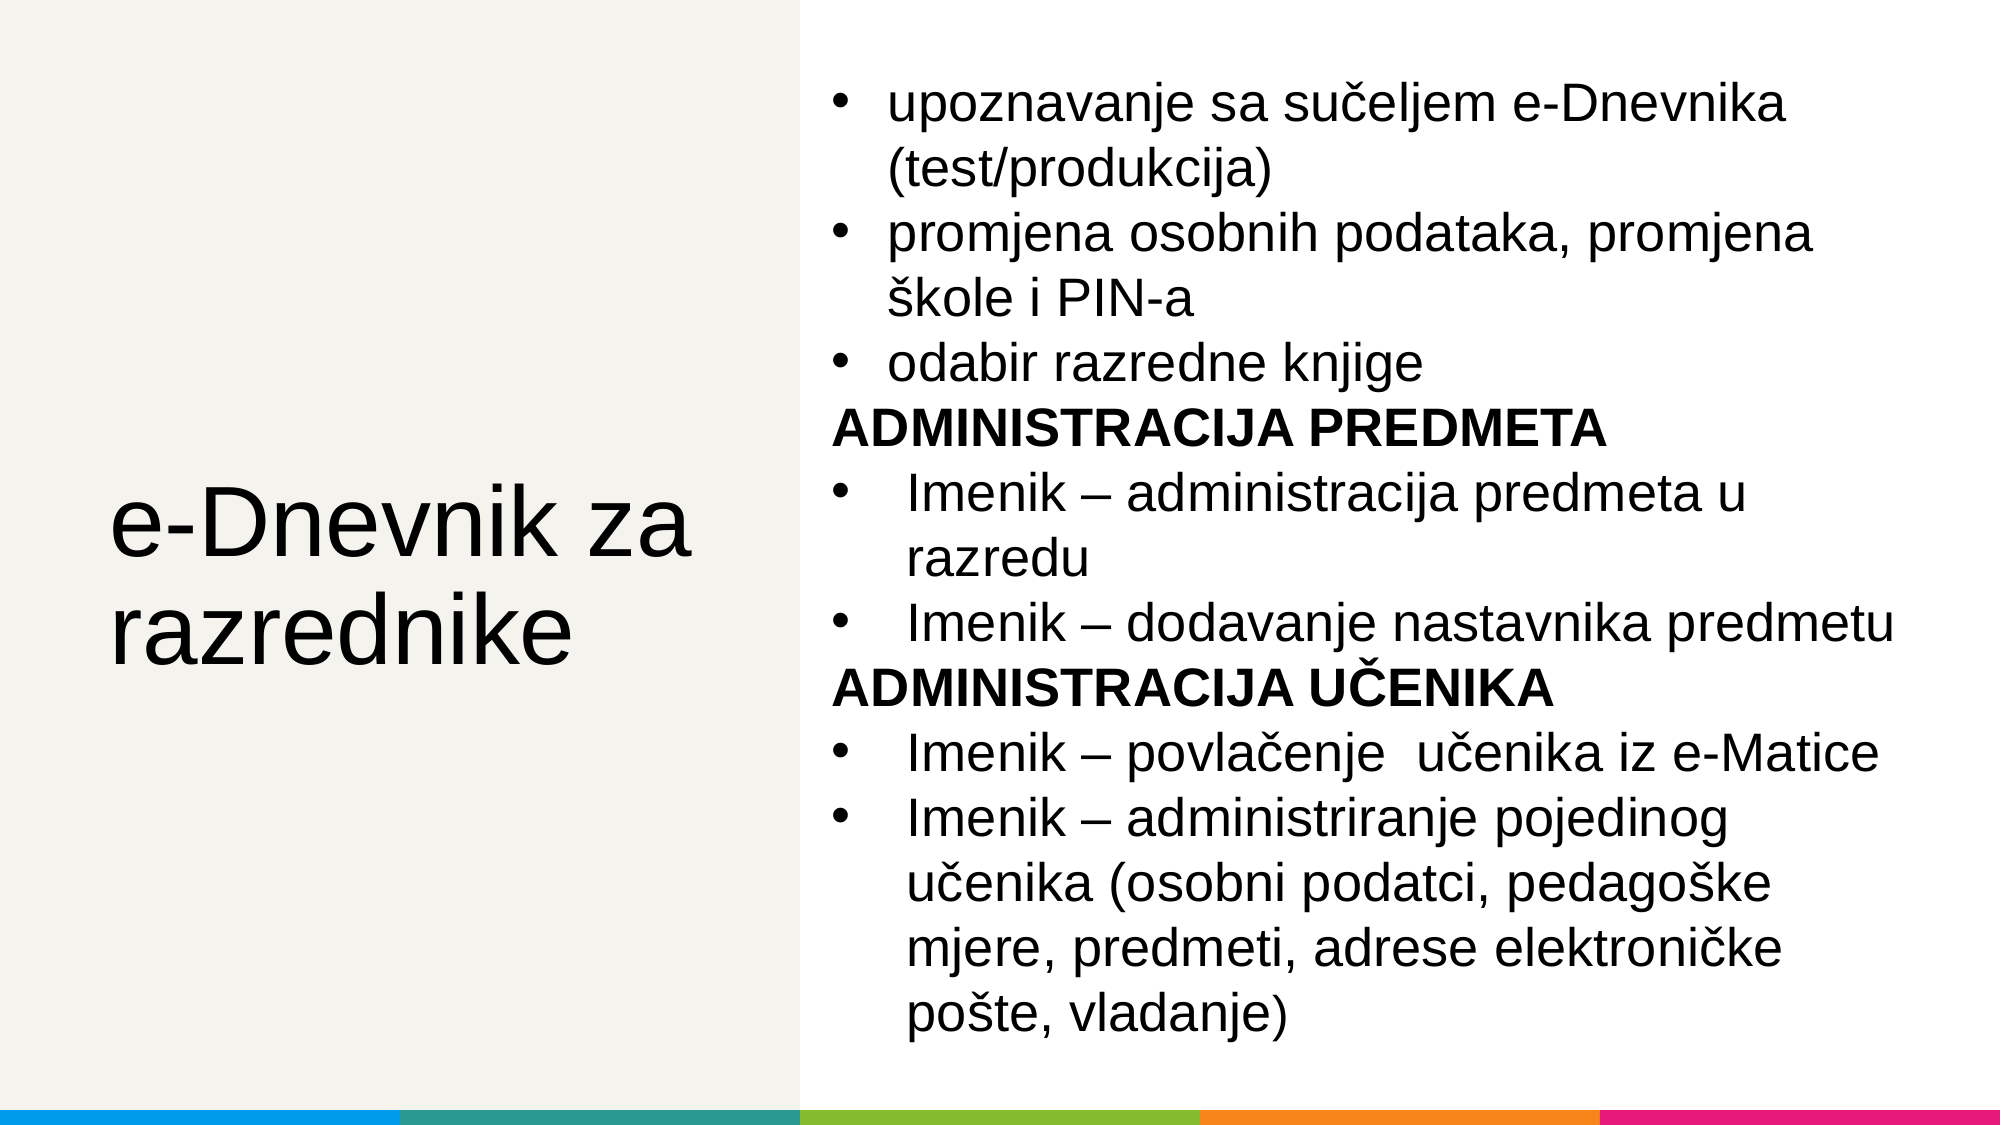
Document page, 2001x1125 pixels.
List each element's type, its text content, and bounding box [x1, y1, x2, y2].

text_box upoznavanje sa sučeljem e-Dnevnika (test/produkcija) promjena osobnih podataka, promjena škole i PIN-a odabir razredne knjige ADMINISTRACIJA PREDMETA Imenik – administracija predmeta u razredu Imenik – dodavanje nastavnika predmetu ADMINISTRACIJA UČENIKA Imenik – povlačenje učenika iz e-Matice Imenik – administriranje pojedinog učenika (osobni podatci, pedagoške mjere, predmeti, adrese elektroničke pošte, vladanje) [816, 60, 1940, 1120]
title e-Dnevnik za razrednike [94, 431, 740, 694]
